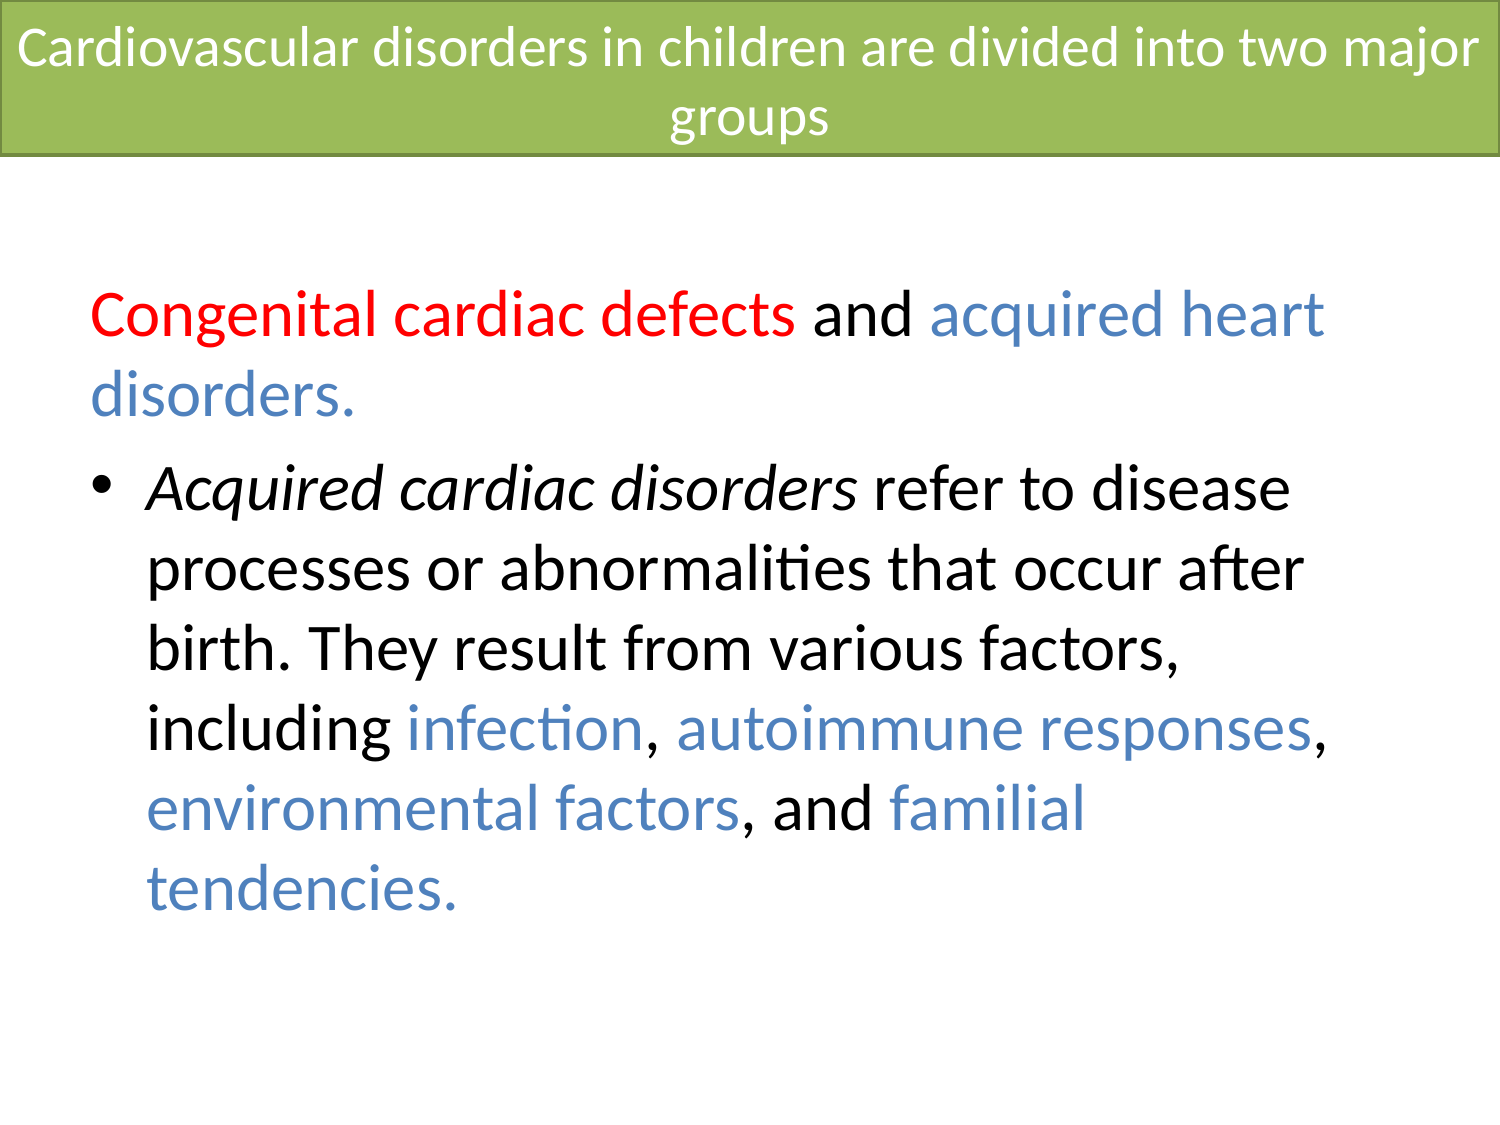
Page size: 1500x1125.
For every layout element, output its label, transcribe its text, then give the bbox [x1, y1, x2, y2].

title Cardiovascular disorders in children are divided into two major groups [0, 0, 1500, 157]
list Congenital cardiac defects and acquired heart disorders. Acquired cardiac disorders refer to disease processes or abnormalities that occur after birth. They result from various factors, including infection, autoimmune responses, environmental factors, and familial tendencies. [75, 262, 1425, 1005]
